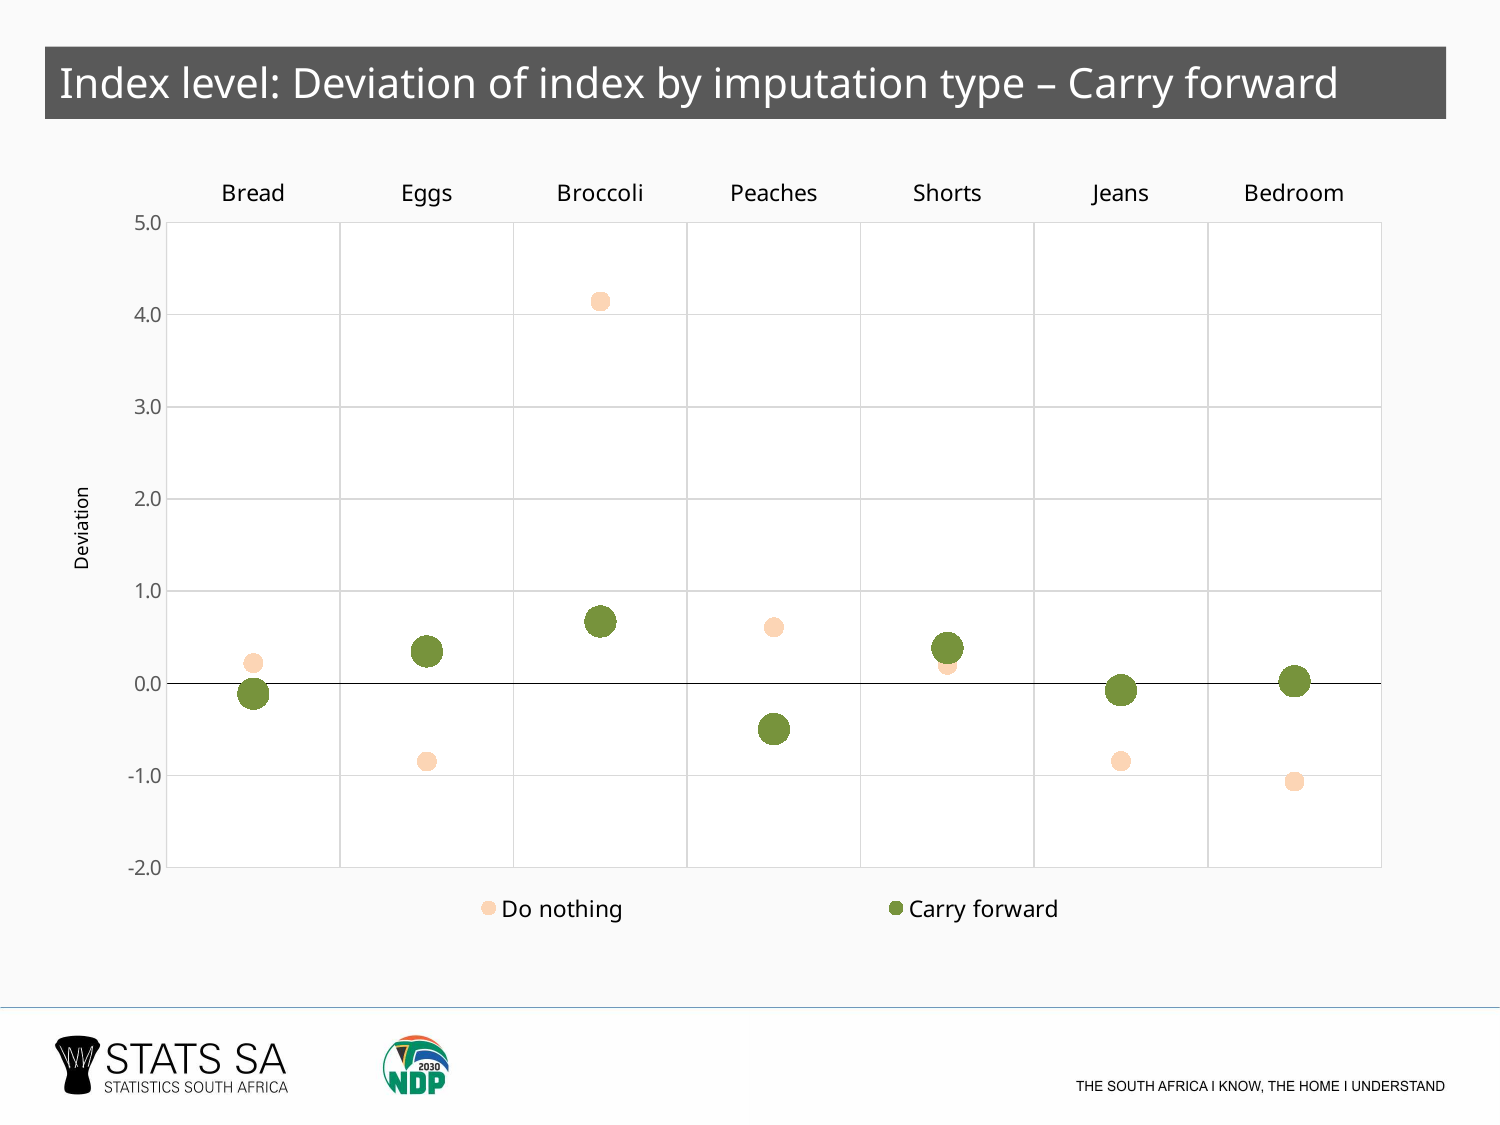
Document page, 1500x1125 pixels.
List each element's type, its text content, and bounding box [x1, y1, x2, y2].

text_box Index level: Deviation of index by imputation type – Carry forward [45, 46, 1447, 119]
picture [0, 1007, 1500, 1125]
chart [15, 172, 1407, 992]
